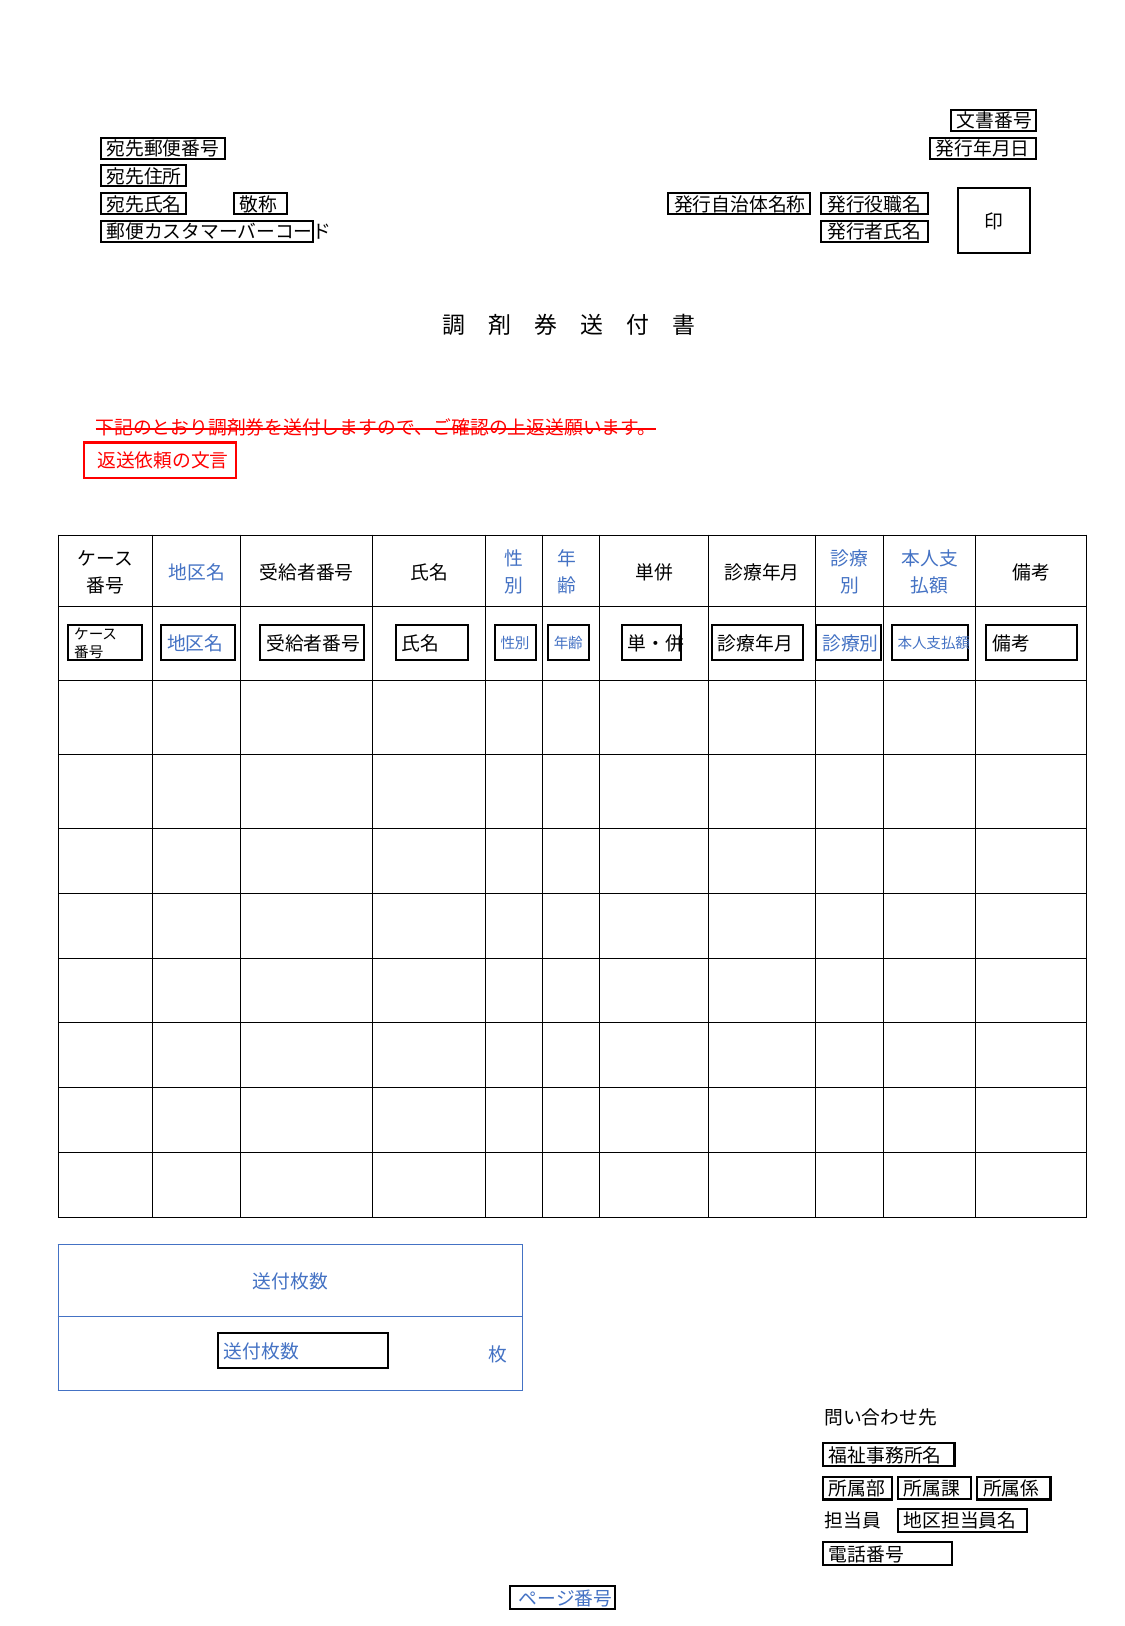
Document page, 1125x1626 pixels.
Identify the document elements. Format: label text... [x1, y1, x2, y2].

text_box 印 [957, 187, 1031, 254]
table_cell [600, 681, 708, 754]
text_box ケース 番号 [67, 624, 143, 661]
table_cell [59, 681, 152, 754]
table_cell [59, 894, 152, 958]
table_cell [153, 829, 240, 893]
table_cell [600, 894, 708, 958]
text_box 宛先郵便番号 [100, 137, 226, 160]
table_header 氏名 [373, 536, 485, 606]
table_cell [153, 607, 240, 680]
table_cell [59, 1153, 152, 1217]
table_cell [153, 1088, 240, 1152]
table_cell [241, 894, 372, 958]
table_cell [373, 894, 485, 958]
table_header 地区名 [153, 536, 240, 606]
text_box 敬称 [233, 192, 288, 215]
table_cell [816, 959, 883, 1022]
table_cell [709, 1088, 815, 1152]
table_header ケース番号 [59, 536, 152, 606]
text_box 返送依頼の文言 [83, 441, 237, 479]
table_cell [884, 1088, 975, 1152]
table_cell [600, 1023, 708, 1087]
text_box 性別 [494, 624, 537, 661]
table_cell [486, 1153, 542, 1217]
table_cell [600, 1088, 708, 1152]
table_cell [976, 829, 1086, 893]
table_cell [486, 607, 542, 680]
table_cell [241, 959, 372, 1022]
text_box 地区名 [160, 624, 236, 661]
text_box 送付枚数 [217, 1332, 389, 1369]
table_cell [59, 1023, 152, 1087]
table_cell [543, 829, 599, 893]
table_cell [884, 681, 975, 754]
text_box 受給者番号 [259, 624, 365, 661]
table_cell [153, 894, 240, 958]
table_cell [600, 607, 708, 680]
table_cell [884, 959, 975, 1022]
table_cell [59, 959, 152, 1022]
table_cell [486, 959, 542, 1022]
table_cell [153, 959, 240, 1022]
table_header 年齢 [543, 536, 599, 606]
table_cell [543, 894, 599, 958]
table_cell 枚 [59, 1317, 522, 1390]
table_cell [241, 1153, 372, 1217]
table_cell [709, 1153, 815, 1217]
table_cell [600, 959, 708, 1022]
table_header 本人支払額 [884, 536, 975, 606]
text_box 診療年月 [711, 624, 804, 661]
table_cell [709, 607, 815, 680]
table_cell [976, 1153, 1086, 1217]
table_cell [486, 755, 542, 828]
text_box 本人支払額 [891, 624, 969, 661]
table_cell [816, 829, 883, 893]
table_cell [543, 681, 599, 754]
table_header 診療年月 [709, 536, 815, 606]
table_cell [543, 1023, 599, 1087]
text_box 調 剤 券 送 付 書 [96, 302, 1042, 346]
table_cell [976, 1023, 1086, 1087]
table_cell [816, 894, 883, 958]
table_cell [373, 755, 485, 828]
table_header 単併 [600, 536, 708, 606]
table_cell [884, 894, 975, 958]
table_cell [153, 1153, 240, 1217]
table_cell [486, 681, 542, 754]
table_cell [59, 607, 152, 680]
table_header 診療別 [816, 536, 883, 606]
table_cell [543, 755, 599, 828]
table_header 受給者番号 [241, 536, 372, 606]
table_cell [153, 755, 240, 828]
text_box 発行者氏名 [820, 220, 929, 243]
table_cell [884, 755, 975, 828]
table_cell [543, 1153, 599, 1217]
table_cell [816, 1088, 883, 1152]
text_box 発行自治体名称 [667, 192, 811, 215]
text_box 宛先住所 [100, 164, 187, 187]
table_cell [543, 1088, 599, 1152]
text_box ページ番号 [509, 1585, 616, 1610]
table_cell [543, 607, 599, 680]
table_cell [543, 959, 599, 1022]
table_cell [600, 1153, 708, 1217]
table_cell [709, 959, 815, 1022]
text_box 氏名 [395, 624, 469, 661]
table_header 性別 [486, 536, 542, 606]
table_cell [709, 1023, 815, 1087]
table_cell [241, 607, 372, 680]
table_cell [486, 894, 542, 958]
text_box 年齢 [547, 624, 590, 661]
text_box 発行役職名 [820, 192, 929, 215]
text_box 郵便カスタマーバーコード [100, 220, 314, 243]
table_header 備考 [976, 536, 1086, 606]
table_cell [486, 1088, 542, 1152]
table_header 送付枚数 [59, 1245, 522, 1316]
text_box 下記のとおり調剤券を送付しますので、ご確認の上返送願います。 [89, 415, 1037, 438]
table_cell [241, 1023, 372, 1087]
table_cell [59, 755, 152, 828]
table_cell [976, 607, 1086, 680]
text_box 宛先氏名 [100, 192, 187, 215]
table_cell [709, 894, 815, 958]
text_box 備考 [985, 624, 1078, 661]
table_cell [59, 1088, 152, 1152]
table_cell [976, 681, 1086, 754]
table_cell [709, 755, 815, 828]
table_cell [816, 607, 883, 680]
table_cell [241, 1088, 372, 1152]
table_cell [816, 681, 883, 754]
table_cell [976, 959, 1086, 1022]
table_cell [884, 1153, 975, 1217]
table_cell [709, 681, 815, 754]
table_cell [153, 681, 240, 754]
text_box 診療別 [815, 624, 882, 661]
table_cell [816, 1153, 883, 1217]
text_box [809, 1398, 1051, 1566]
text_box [929, 109, 1037, 159]
table_cell [884, 829, 975, 893]
table_cell [600, 829, 708, 893]
table_cell [486, 1023, 542, 1087]
table_cell [373, 959, 485, 1022]
table_cell [373, 607, 485, 680]
table_cell [373, 1153, 485, 1217]
table_cell [373, 1023, 485, 1087]
table_cell [816, 1023, 883, 1087]
text_box 単・併 [621, 624, 682, 661]
table_cell [373, 829, 485, 893]
table_cell [709, 829, 815, 893]
table_cell [373, 681, 485, 754]
table_cell [976, 755, 1086, 828]
table_cell [241, 829, 372, 893]
table_cell [884, 607, 975, 680]
table_cell [59, 829, 152, 893]
table_cell [976, 894, 1086, 958]
table_cell [816, 755, 883, 828]
table_cell [373, 1088, 485, 1152]
table_cell [153, 1023, 240, 1087]
table_cell [241, 755, 372, 828]
table_cell [486, 829, 542, 893]
table_cell [976, 1088, 1086, 1152]
table_cell [241, 681, 372, 754]
table_cell [884, 1023, 975, 1087]
table_cell [600, 755, 708, 828]
